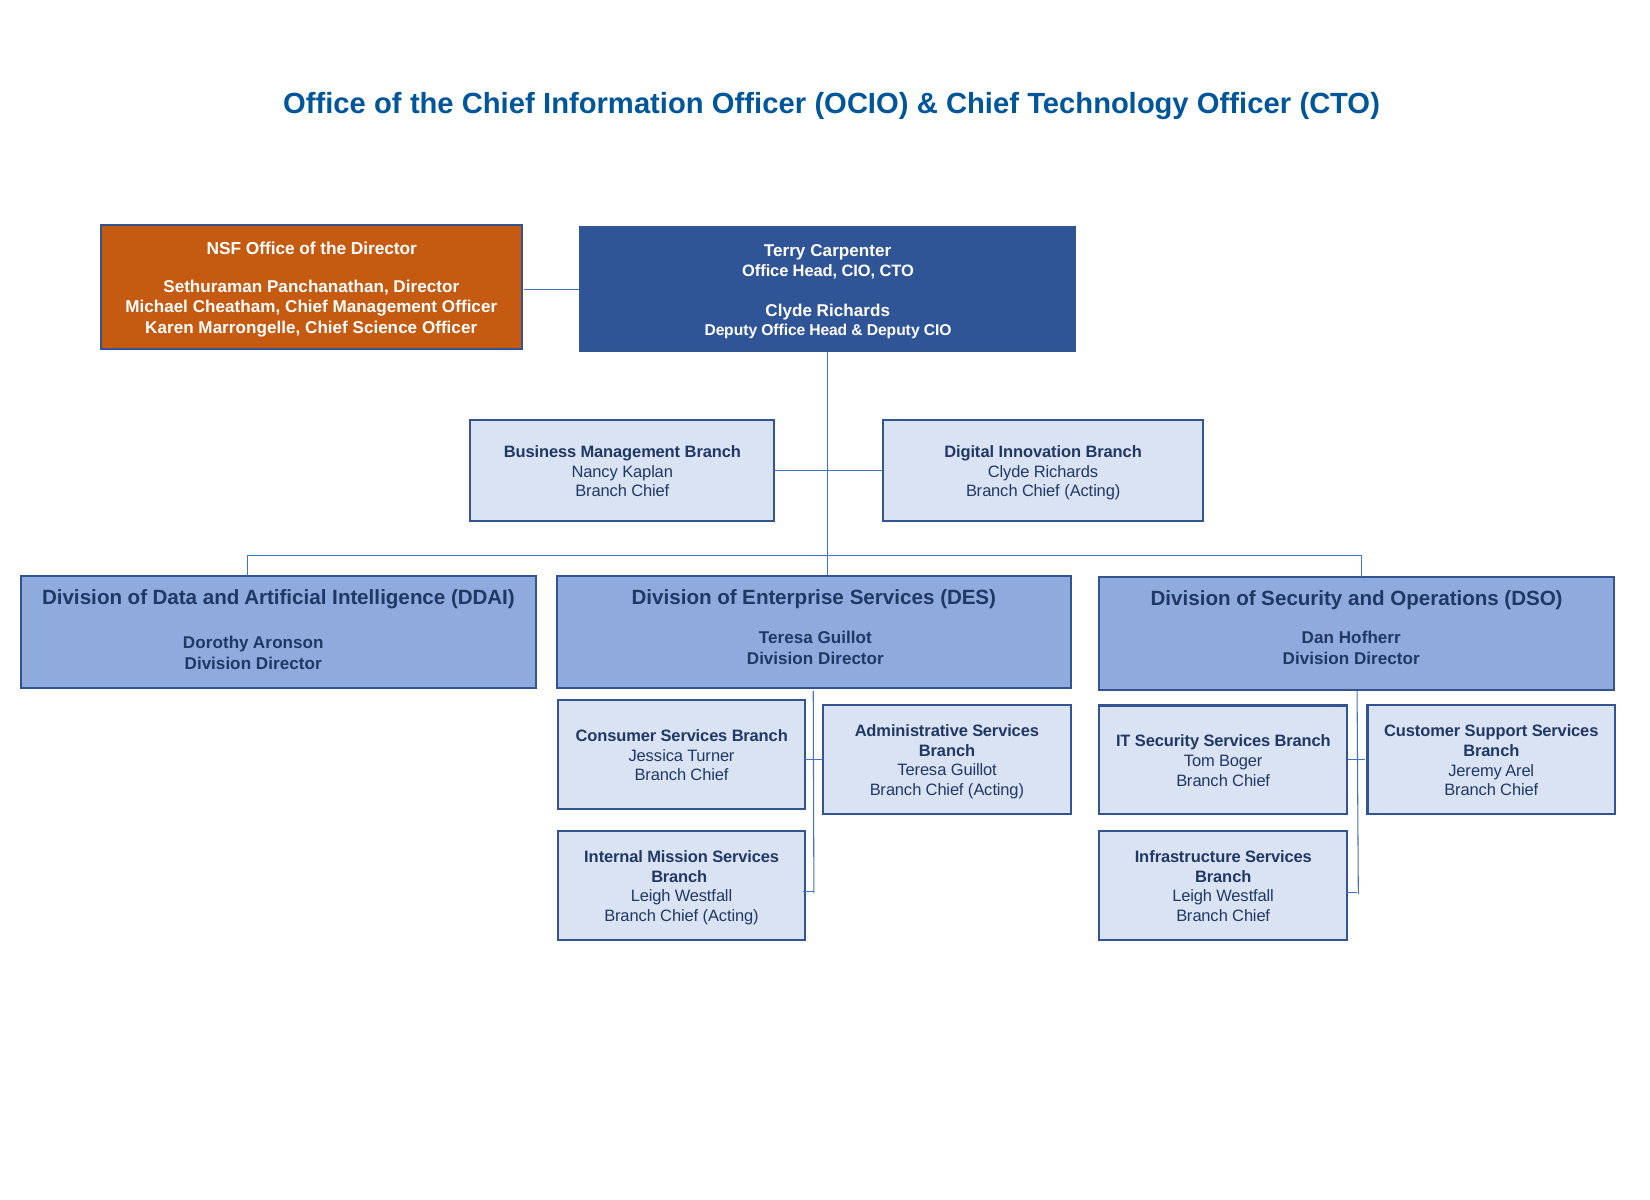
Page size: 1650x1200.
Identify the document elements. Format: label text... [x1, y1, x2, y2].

text_box Infrastructure Services Branch Leigh Westfall Branch Chief [1098, 830, 1348, 941]
text_box Internal Mission Services Branch Leigh Westfall Branch Chief (Acting) [557, 830, 806, 941]
text_box Office of the Chief Information Officer (OCIO) & Chief Technology Officer (CTO) [268, 77, 1397, 127]
text_box NSF Office of the Director Sethuraman Panchanathan, Director Michael Cheatham, Chief Management Officer Karen Marrongelle, Chief Science Officer [100, 224, 523, 350]
text_box IT Security Services Branch Tom Boger Branch Chief [1098, 704, 1348, 815]
text_box Administrative Services Branch Teresa Guillot Branch Chief (Acting) [822, 704, 1072, 815]
text_box Customer Support Services Branch Jeremy Arel Branch Chief [1366, 704, 1616, 815]
text_box Division of Enterprise Services (DES) [556, 575, 1072, 689]
text_box Teresa Guillot Division Director [731, 619, 900, 676]
text_box Consumer Services Branch Jessica Turner Branch Chief [557, 699, 806, 810]
text_box Business Management Branch Nancy Kaplan Branch Chief [469, 419, 775, 522]
text_box Digital Innovation Branch Clyde Richards Branch Chief (Acting) [882, 419, 1204, 522]
text_box Division of Data and Artificial Intelligence (DDAI) [20, 575, 537, 689]
text_box Dan Hofherr Division Director [1267, 619, 1436, 675]
text_box Dorothy Aronson Division Director [167, 624, 339, 681]
text_box Division of Security and Operations (DSO) [1098, 576, 1615, 691]
text_box Terry Carpenter Office Head, CIO, CTO Clyde Richards Deputy Office Head & Deputy CIO [579, 226, 1076, 352]
